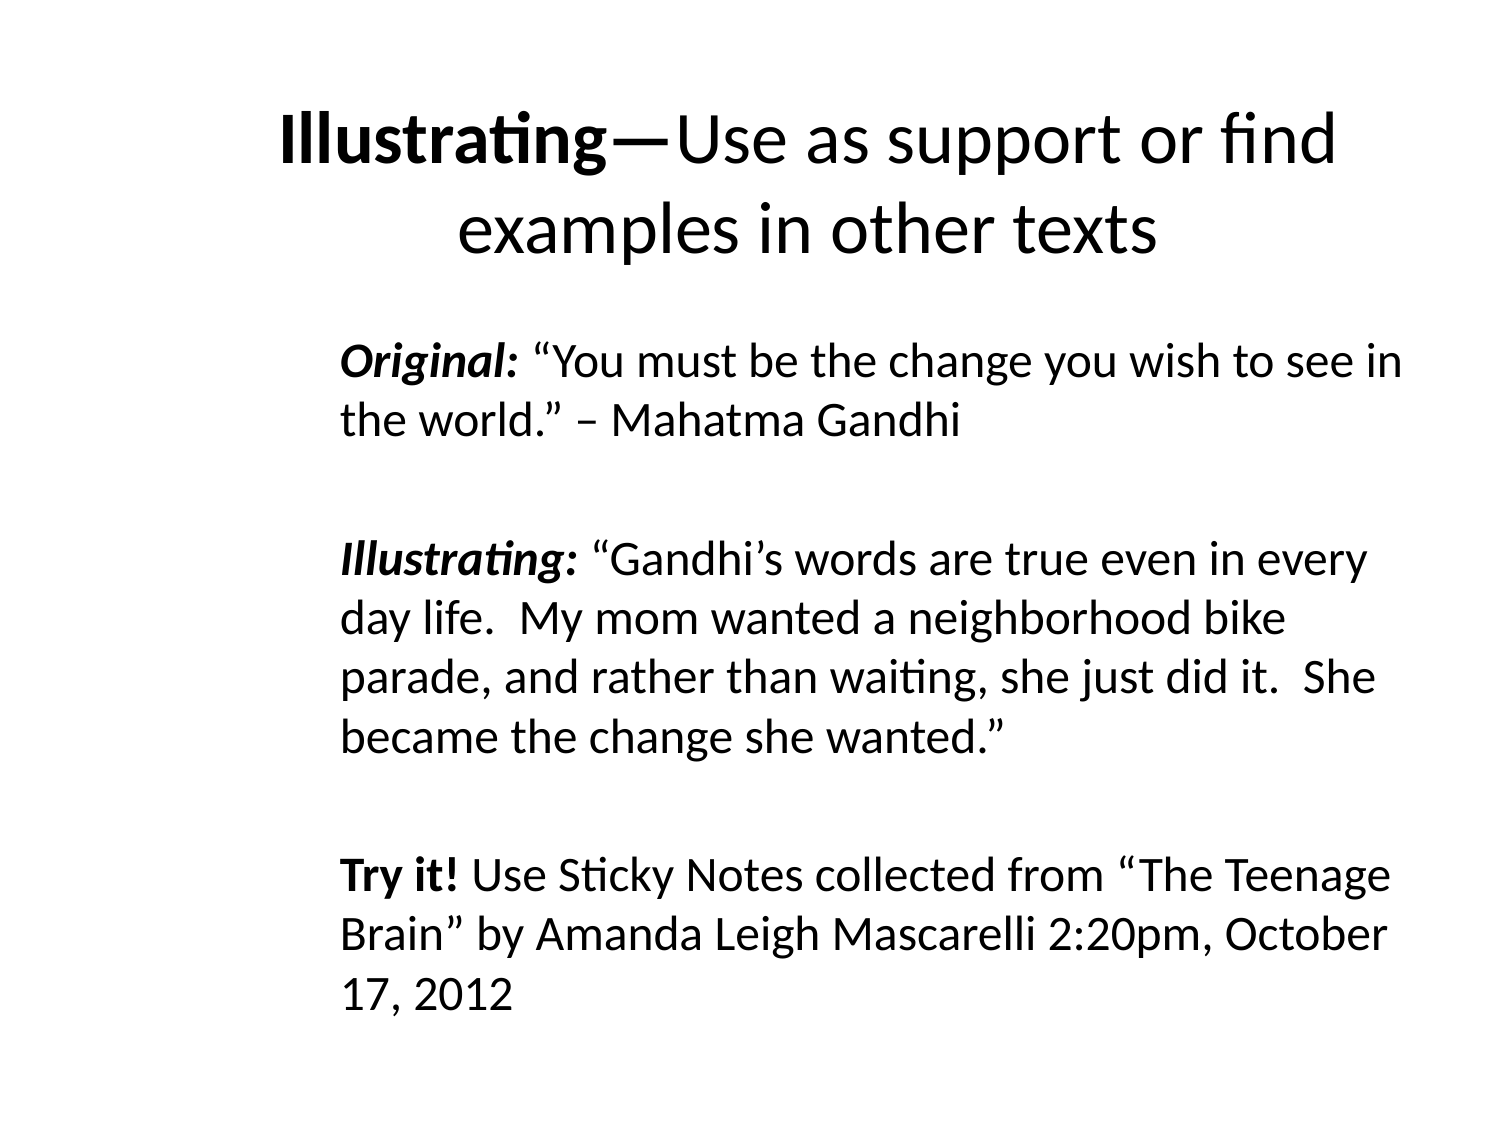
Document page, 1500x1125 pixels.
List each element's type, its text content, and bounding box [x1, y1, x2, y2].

list Original: “You must be the change you wish to see in the world.” – Mahatma Gandhi Illustrating: “Gandhi’s words are true even in every day life. My mom wanted a neighborhood bike parade, and rather than waiting, she just did it. She became the change she wanted.” Try it! Use Sticky Notes collected from “The Teenage Brain” by Amanda Leigh Mascarelli 2:20pm, October 17, 2012 [324, 320, 1424, 1035]
title Illustrating—Use as support or find examples in other texts [220, 82, 1397, 365]
